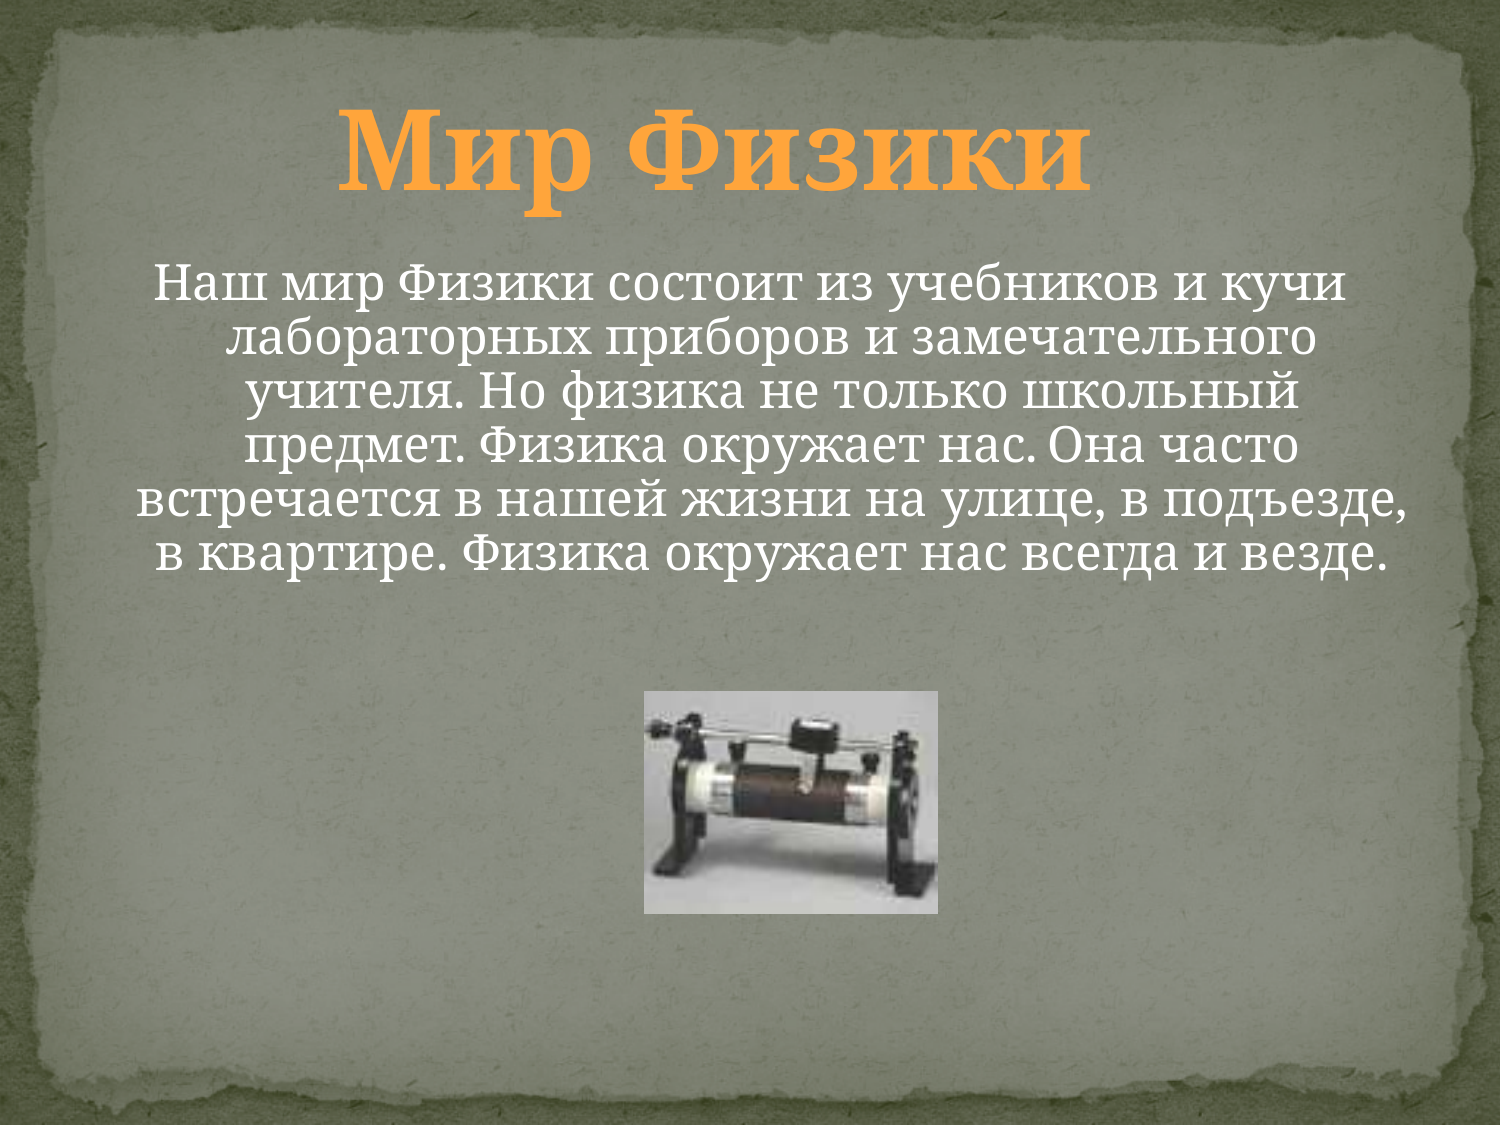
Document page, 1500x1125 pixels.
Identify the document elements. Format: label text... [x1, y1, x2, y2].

text_box Мир Физики [321, 70, 1109, 221]
picture [644, 691, 938, 914]
list Наш мир Физики состоит из учебников и кучи лабораторных приборов и замечательного учителя. Но физика не только школьный предмет. Физика окружает нас. Она часто встречается в нашей жизни на улице, в подъезде, в квартире. Физика окружает нас всегда и везде. [75, 249, 1425, 1000]
